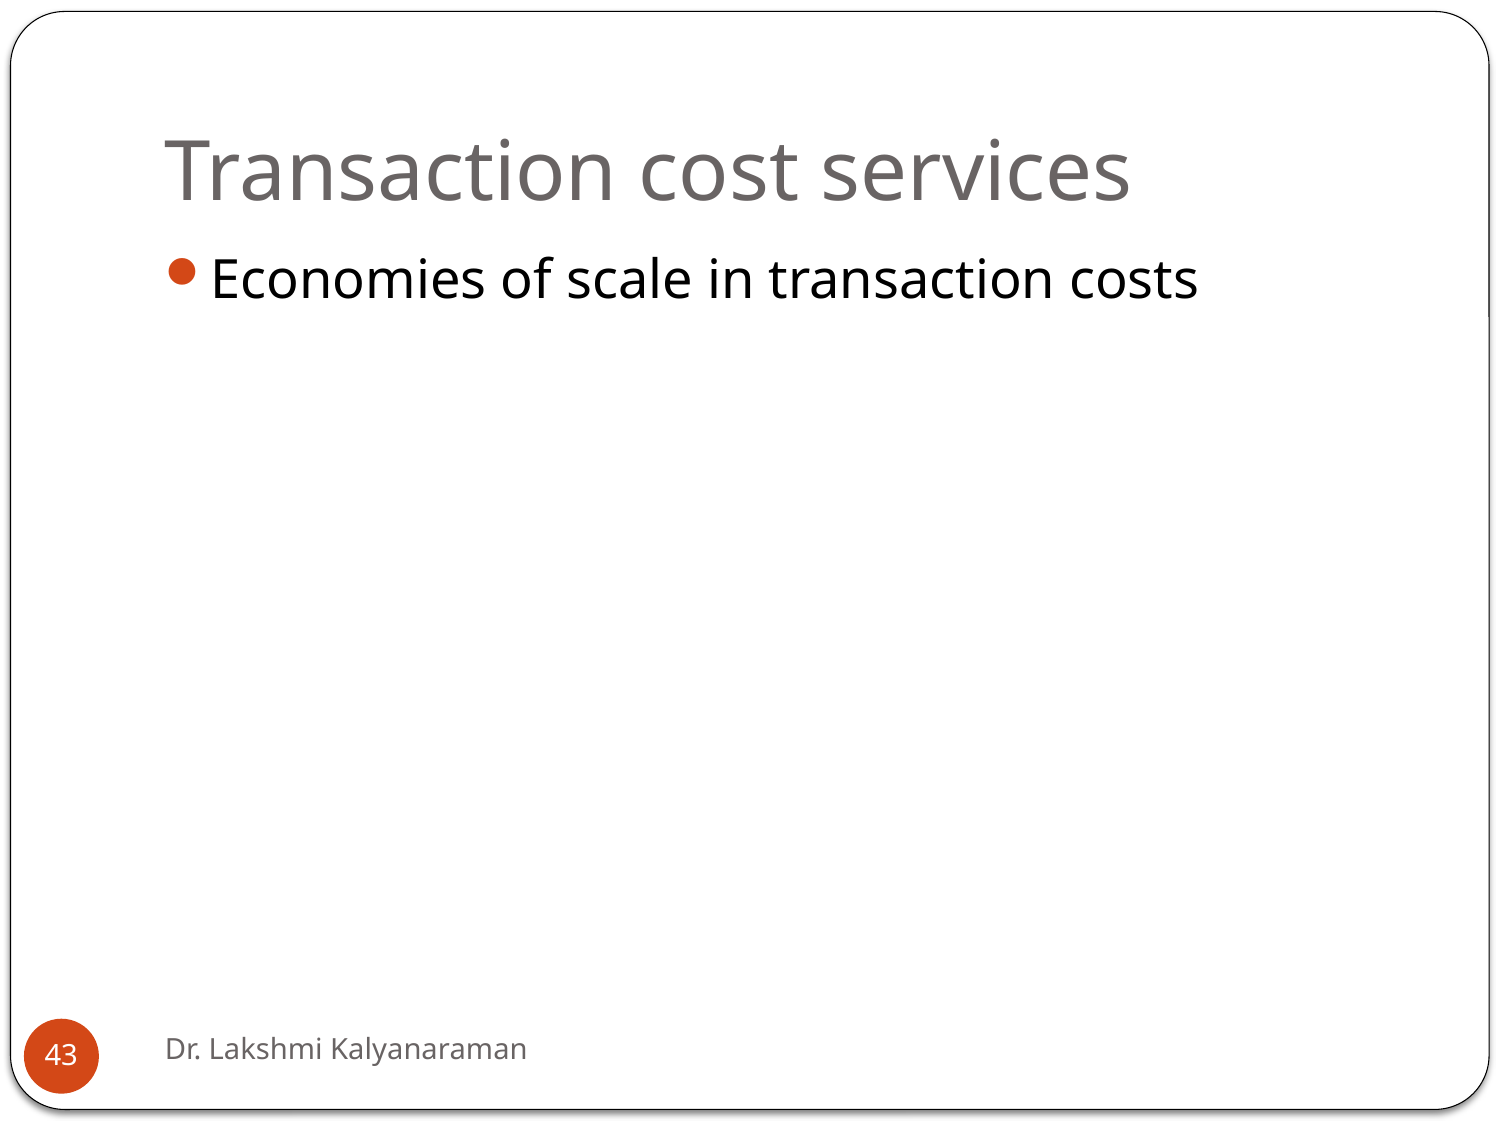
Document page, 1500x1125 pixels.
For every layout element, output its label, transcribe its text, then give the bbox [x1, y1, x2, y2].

footer Dr. Lakshmi Kalyanaraman [150, 1012, 800, 1088]
list Economies of scale in transaction costs [150, 237, 1425, 988]
title Transaction cost services [150, 45, 1425, 233]
slide_number 43 [23, 1018, 99, 1094]
